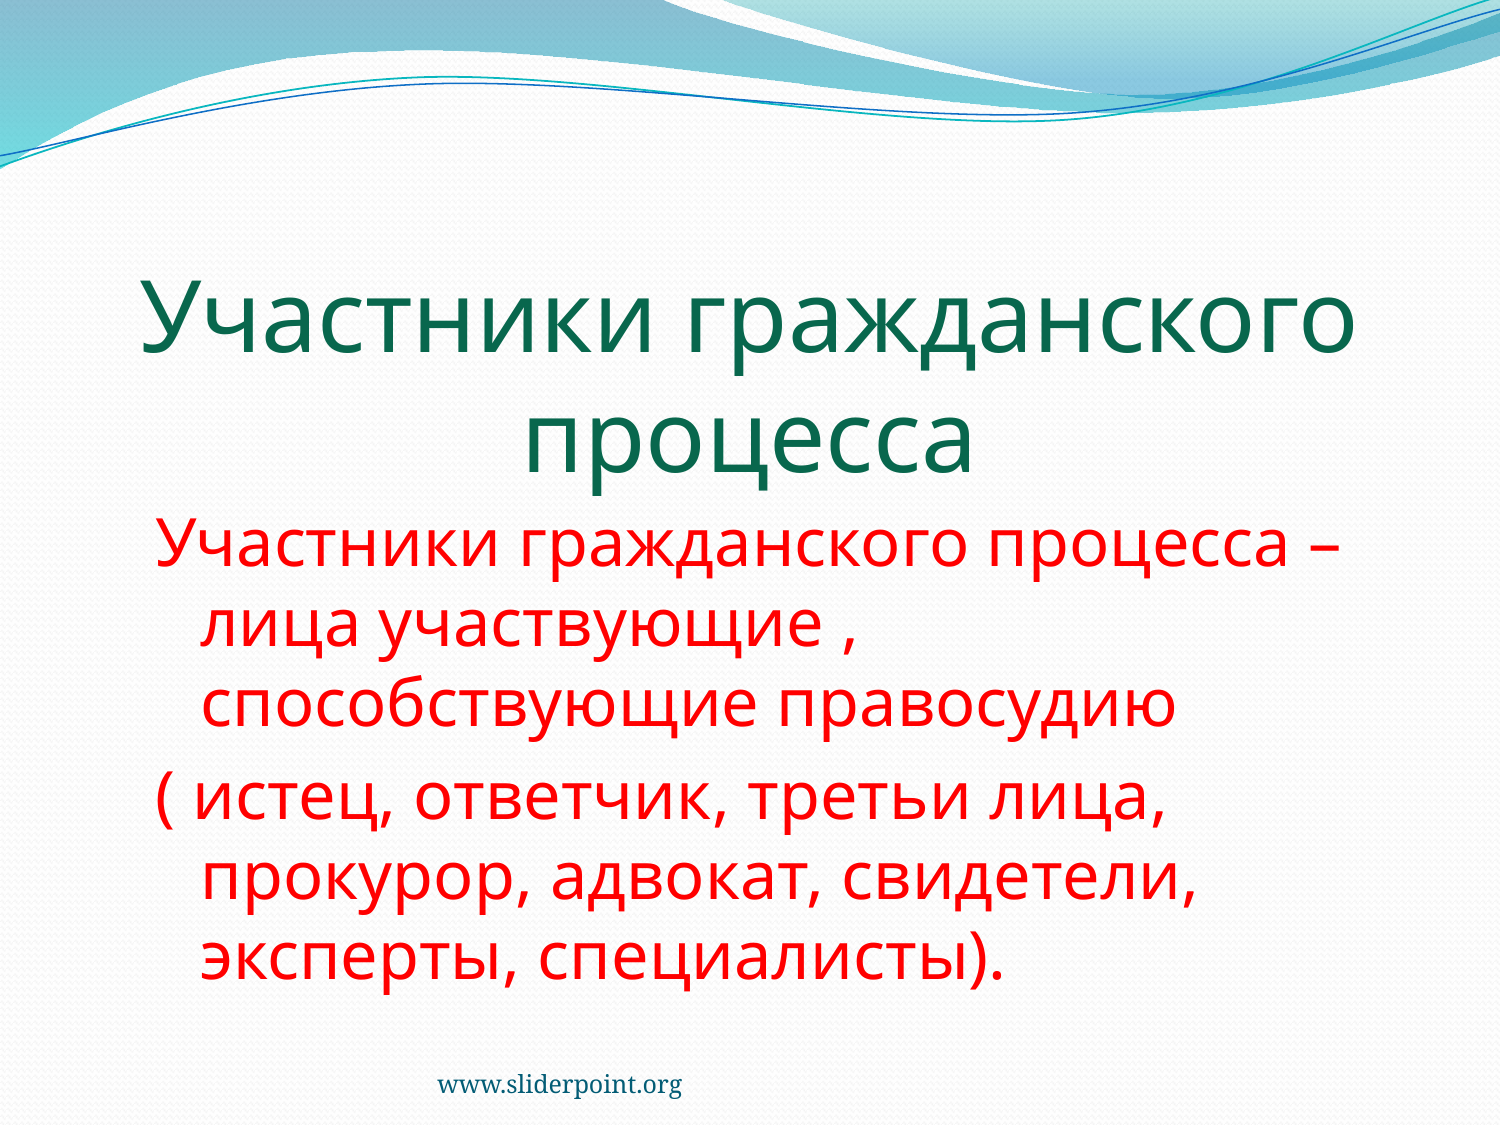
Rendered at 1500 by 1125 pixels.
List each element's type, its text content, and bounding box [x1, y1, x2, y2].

title Участники гражданского процесса [75, 115, 1425, 493]
list Участники гражданского процесса – лица участвующие , способствующие правосудию ( истец, ответчик, третьи лица, прокурор, адвокат, свидетели, эксперты, специалисты). [140, 492, 1444, 1090]
footer www.sliderpoint.org [437, 1042, 988, 1103]
